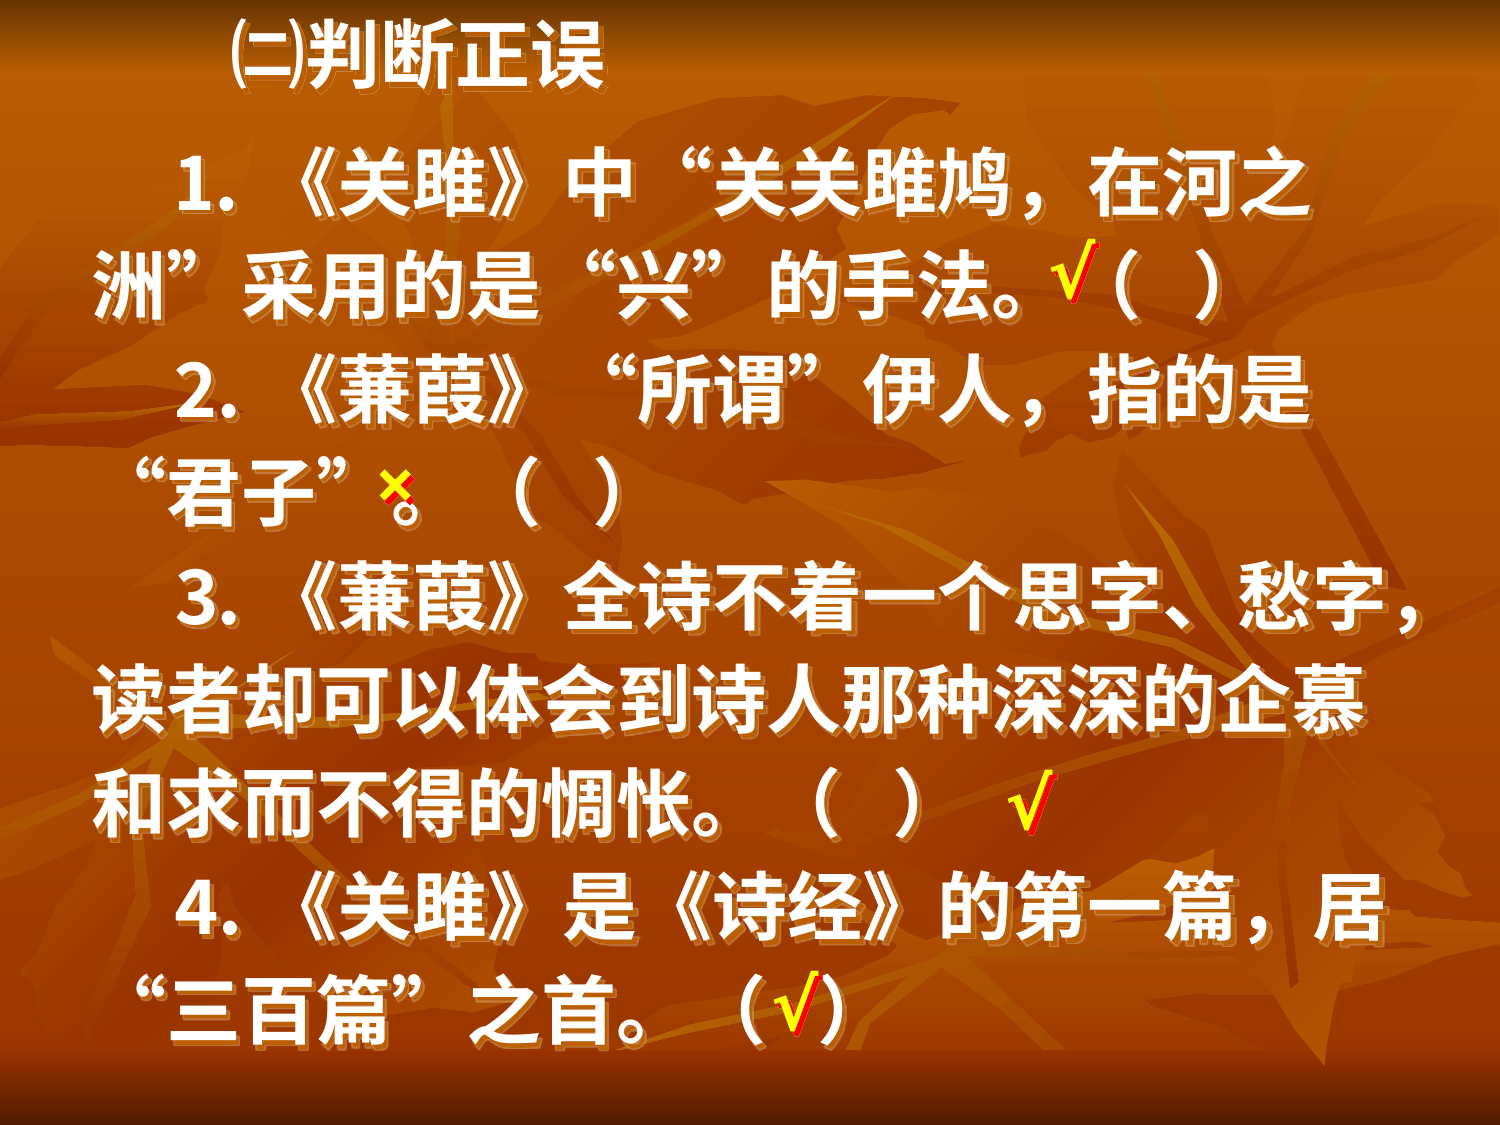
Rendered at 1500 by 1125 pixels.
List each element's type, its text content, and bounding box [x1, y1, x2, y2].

text_box × [360, 432, 525, 533]
text_box √ [1033, 219, 1176, 320]
text_box ㈡判断正误 [171, 0, 726, 105]
text_box ⒈《关雎》中“关关雎鸠，在河之洲”采用的是“兴”的手法。（ ） ⒉《蒹葭》“所谓”伊人，指的是“君子”。（ ） ⒊《蒹葭》全诗不着一个思字、愁字，读者却可以体会到诗人那种深深的企慕和求而不得的惆怅。（ ） ⒋《关雎》是《诗经》的第一篇，居“三百篇”之首。（ ） [76, 114, 1424, 1061]
text_box √ [756, 952, 927, 1052]
text_box √ [991, 751, 1187, 852]
